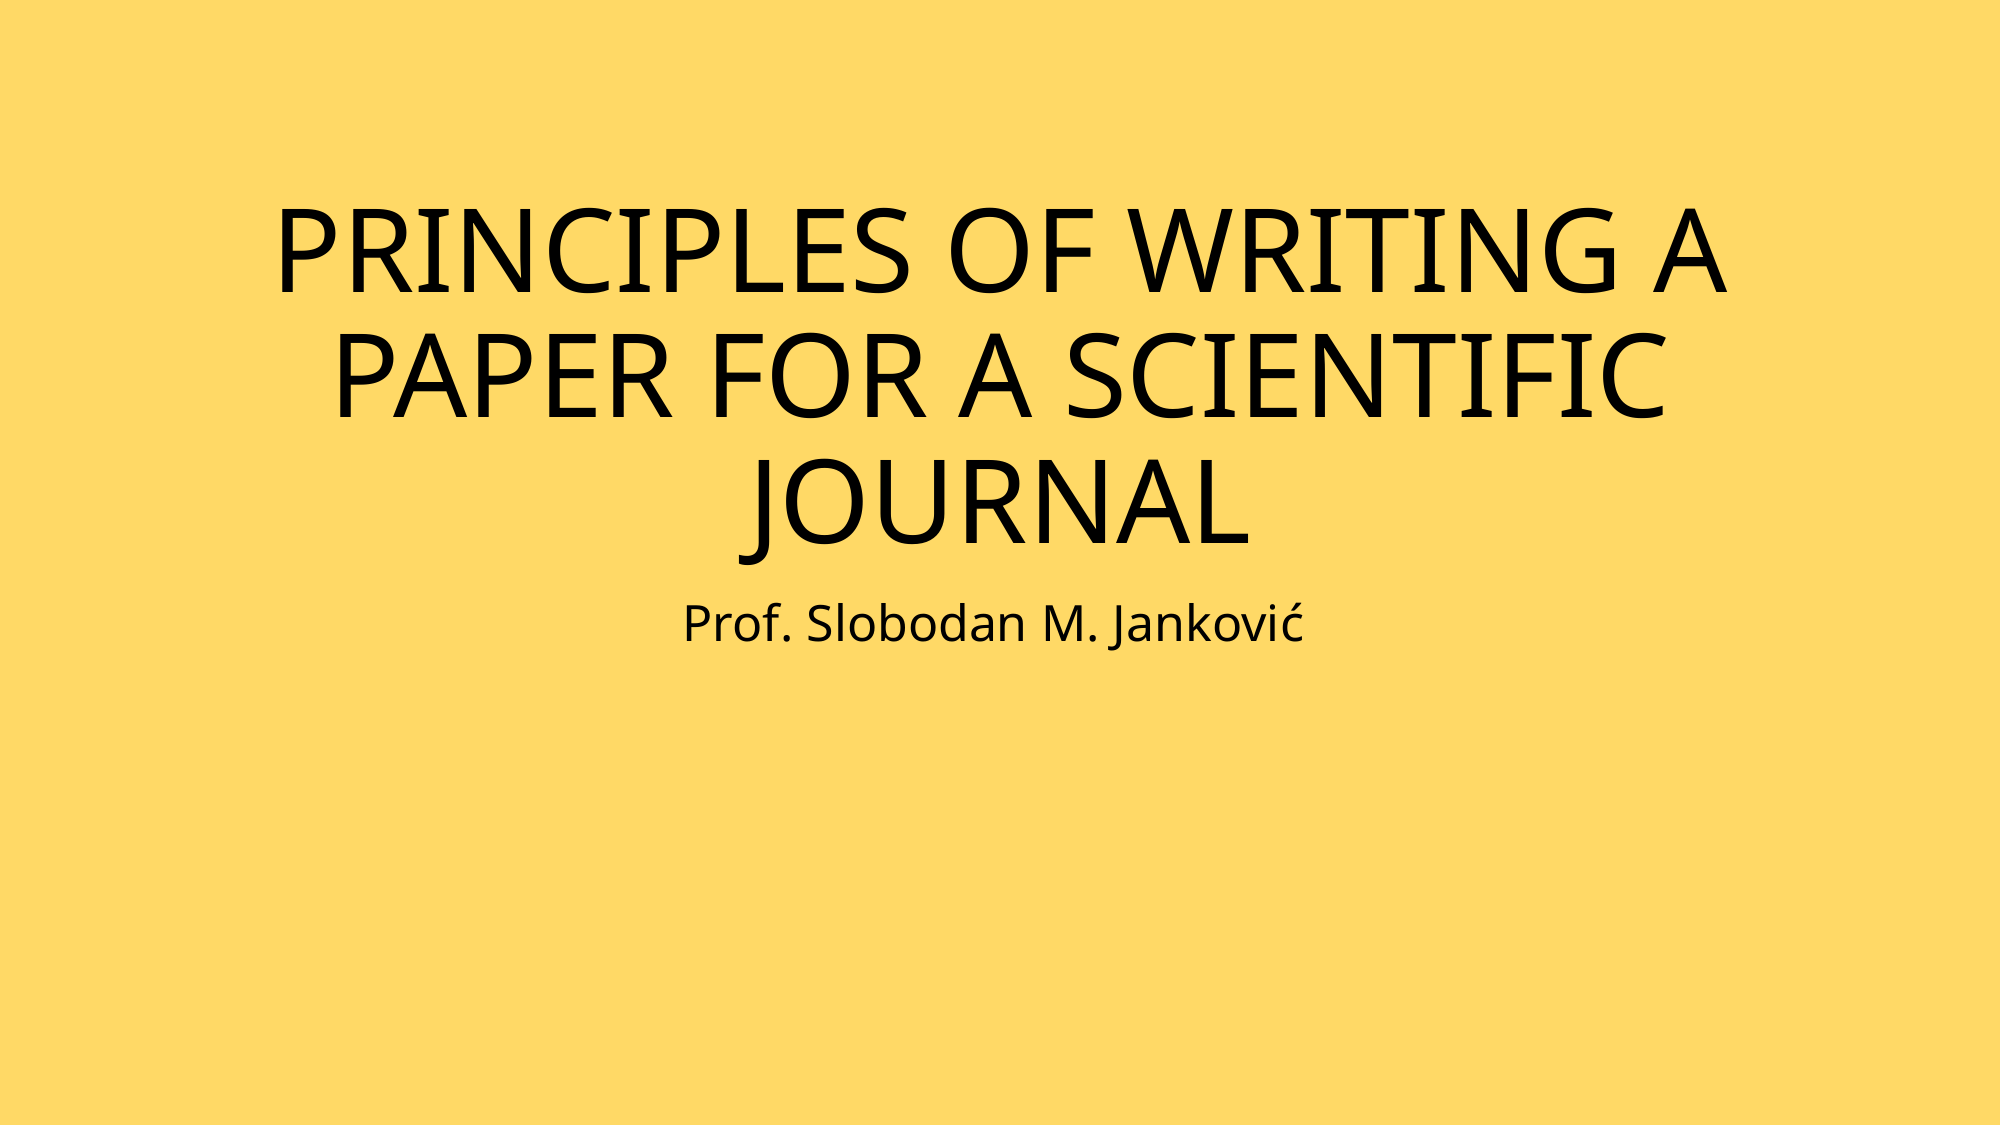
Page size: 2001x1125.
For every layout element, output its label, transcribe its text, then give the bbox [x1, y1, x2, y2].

subtitle Prof. Slobodan M. Janković [249, 590, 1750, 863]
title PRINCIPLES OF WRITING A PAPER FOR A SCIENTIFIC JOURNAL [249, 184, 1750, 576]
